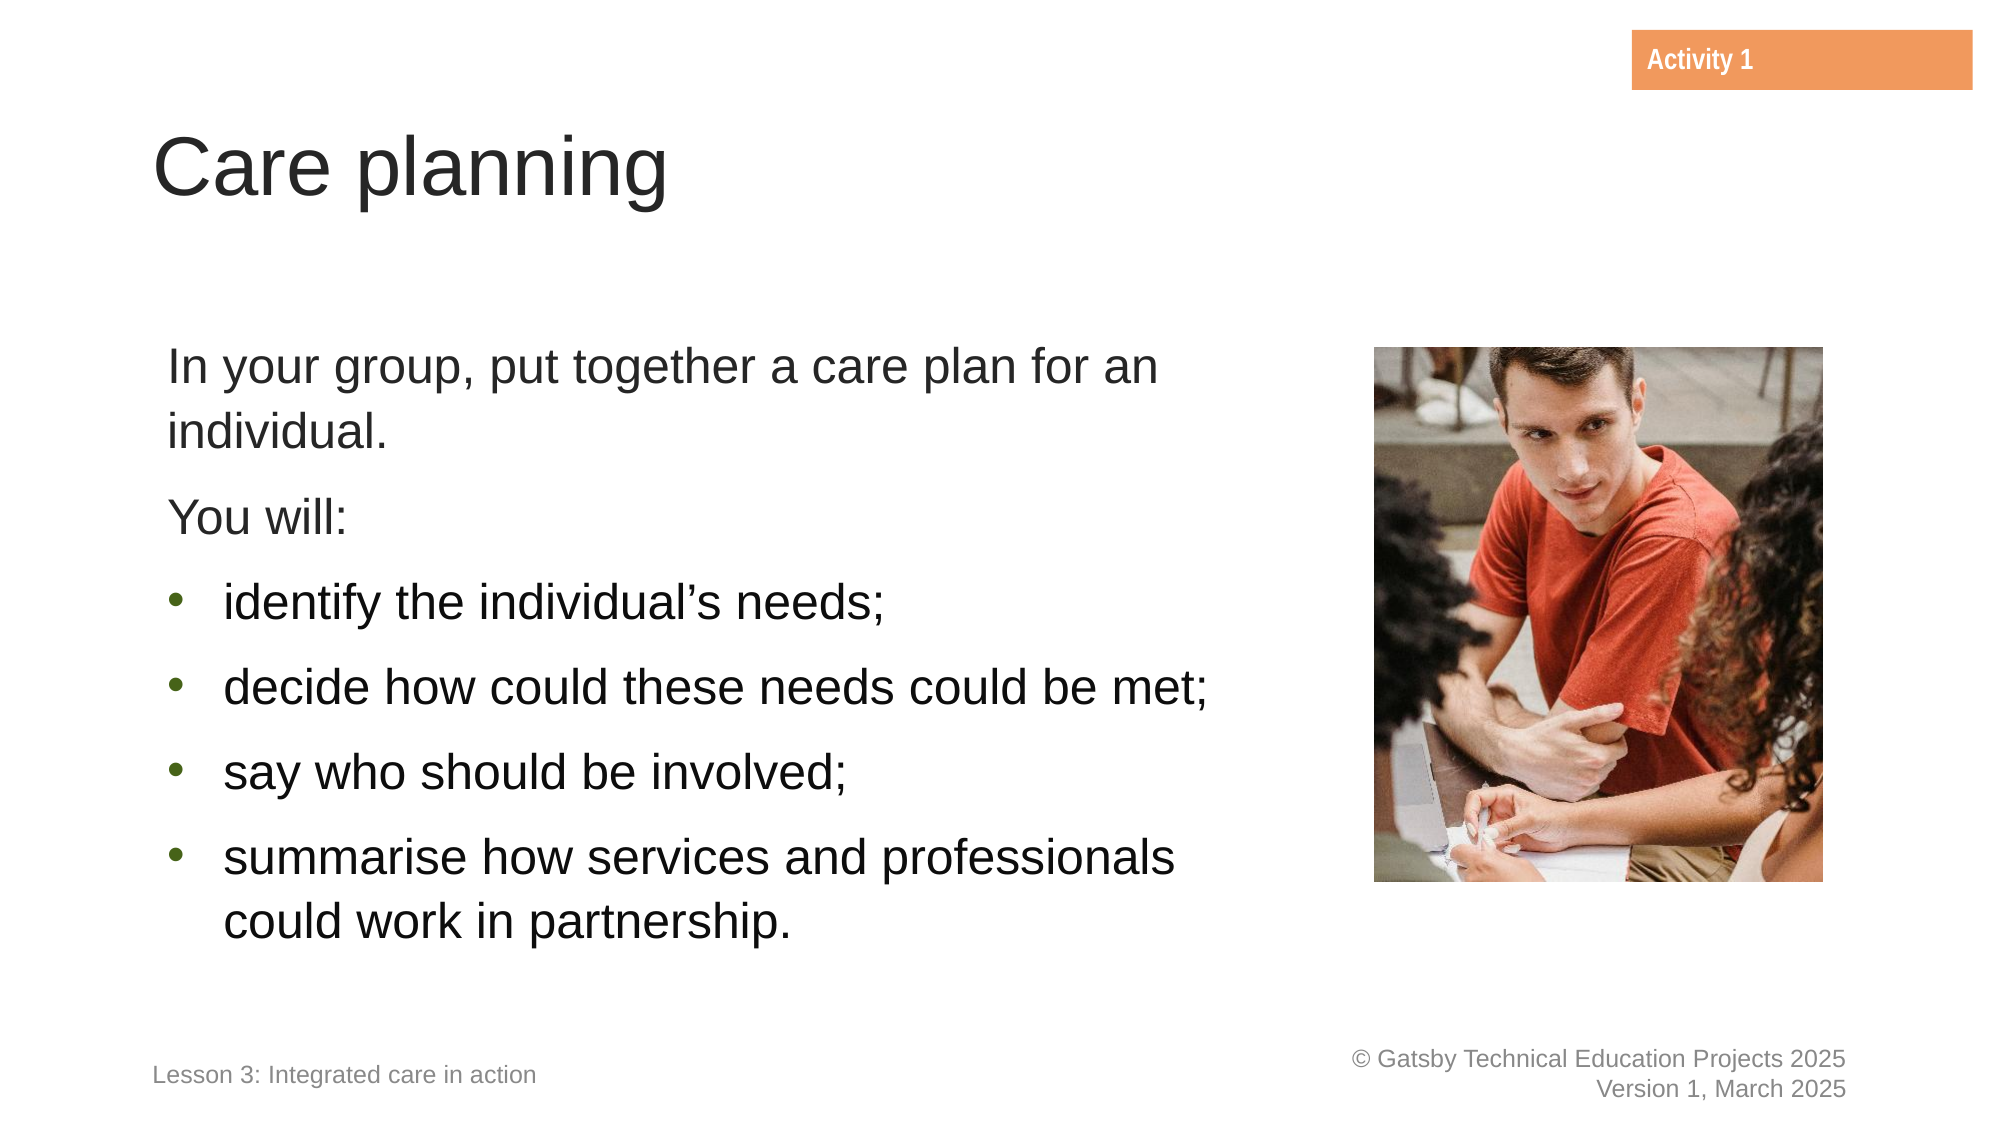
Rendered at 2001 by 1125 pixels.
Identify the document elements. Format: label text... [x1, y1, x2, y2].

list In your group, put together a care plan for an individual. You will: identify the individual’s needs; decide how could these needs could be met; say who should be involved; summarise how services and professionals could work in partnership. [137, 299, 1300, 1014]
title Care planning [137, 59, 1863, 278]
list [1374, 346, 1824, 882]
list Activity 1 [1631, 29, 1973, 90]
list Lesson 3: Integrated care in action [137, 1042, 829, 1103]
